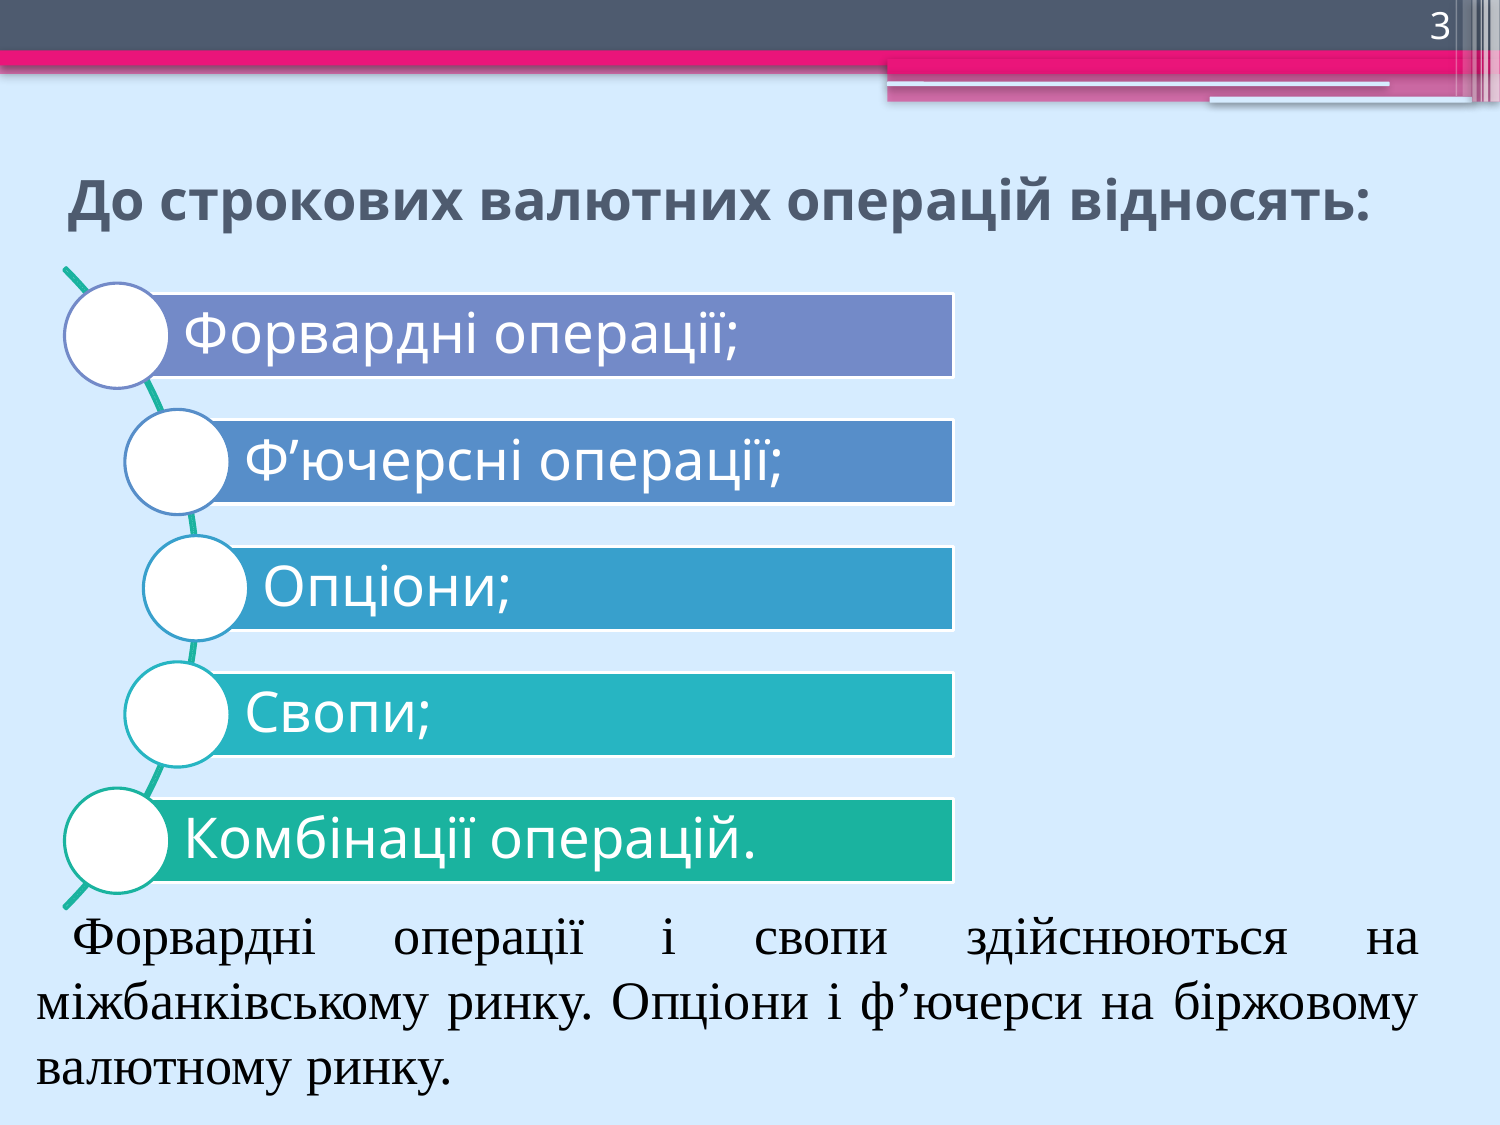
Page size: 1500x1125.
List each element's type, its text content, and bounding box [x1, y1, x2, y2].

slide_number 3 [1341, 0, 1466, 61]
title До строкових валютних операцій відносять: [53, 154, 1404, 309]
text_box Форвардні операції і свопи здійснюються на міжбанківському ринку. Опціони і ф’ючерси на біржовому валютному ринку. [22, 893, 1435, 1103]
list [53, 251, 964, 926]
